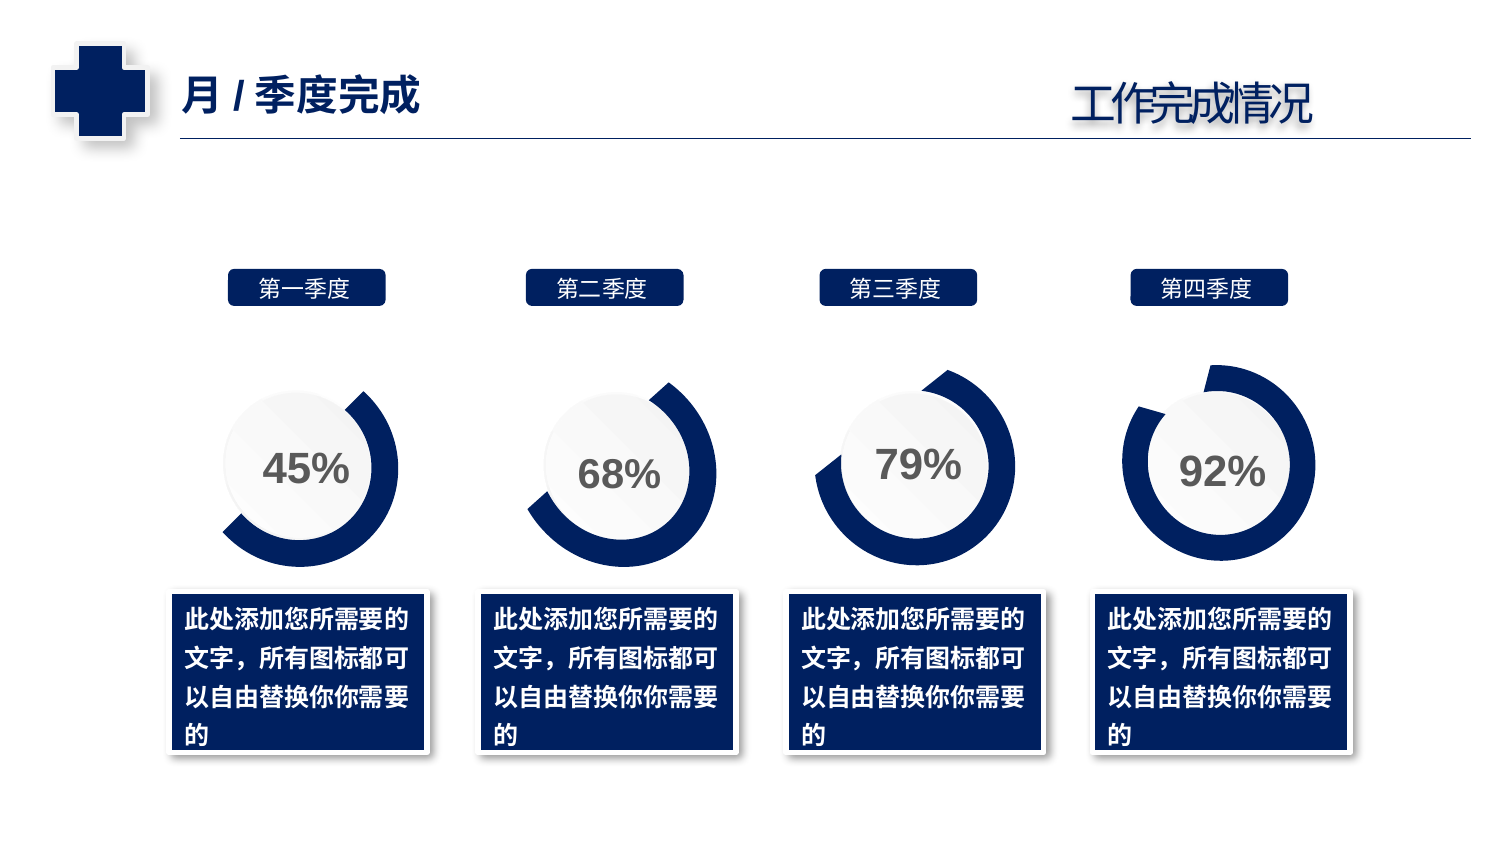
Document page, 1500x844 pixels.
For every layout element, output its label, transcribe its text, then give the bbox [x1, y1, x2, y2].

text_box 工作完成情况 [1055, 67, 1329, 138]
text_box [819, 267, 978, 311]
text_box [544, 390, 693, 543]
text_box [1204, 365, 1279, 387]
text_box [388, 423, 399, 513]
text_box 此处添加您所需要的文字，所有图标都可以自由替换你你需要的 [1092, 591, 1351, 753]
text_box [697, 411, 717, 532]
text_box [1305, 420, 1316, 509]
text_box 此处添加您所需要的文字，所有图标都可以自由替换你你需要的 [785, 591, 1044, 753]
text_box [1174, 549, 1267, 561]
text_box 月/季度完成 [166, 60, 437, 126]
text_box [1130, 267, 1289, 311]
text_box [224, 389, 383, 542]
text_box [568, 551, 677, 567]
text_box [815, 459, 835, 525]
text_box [525, 267, 684, 311]
text_box [1122, 406, 1139, 517]
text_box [1144, 389, 1301, 542]
text_box [661, 382, 677, 389]
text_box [227, 267, 386, 311]
text_box [1000, 412, 1016, 520]
text_box 此处添加您所需要的文字，所有图标都可以自由替换你你需要的 [168, 591, 427, 753]
text_box [863, 550, 970, 566]
text_box [243, 550, 356, 567]
text_box [527, 498, 539, 526]
text_box 此处添加您所需要的文字，所有图标都可以自由替换你你需要的 [478, 591, 737, 753]
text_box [840, 390, 996, 542]
text_box [924, 369, 979, 388]
